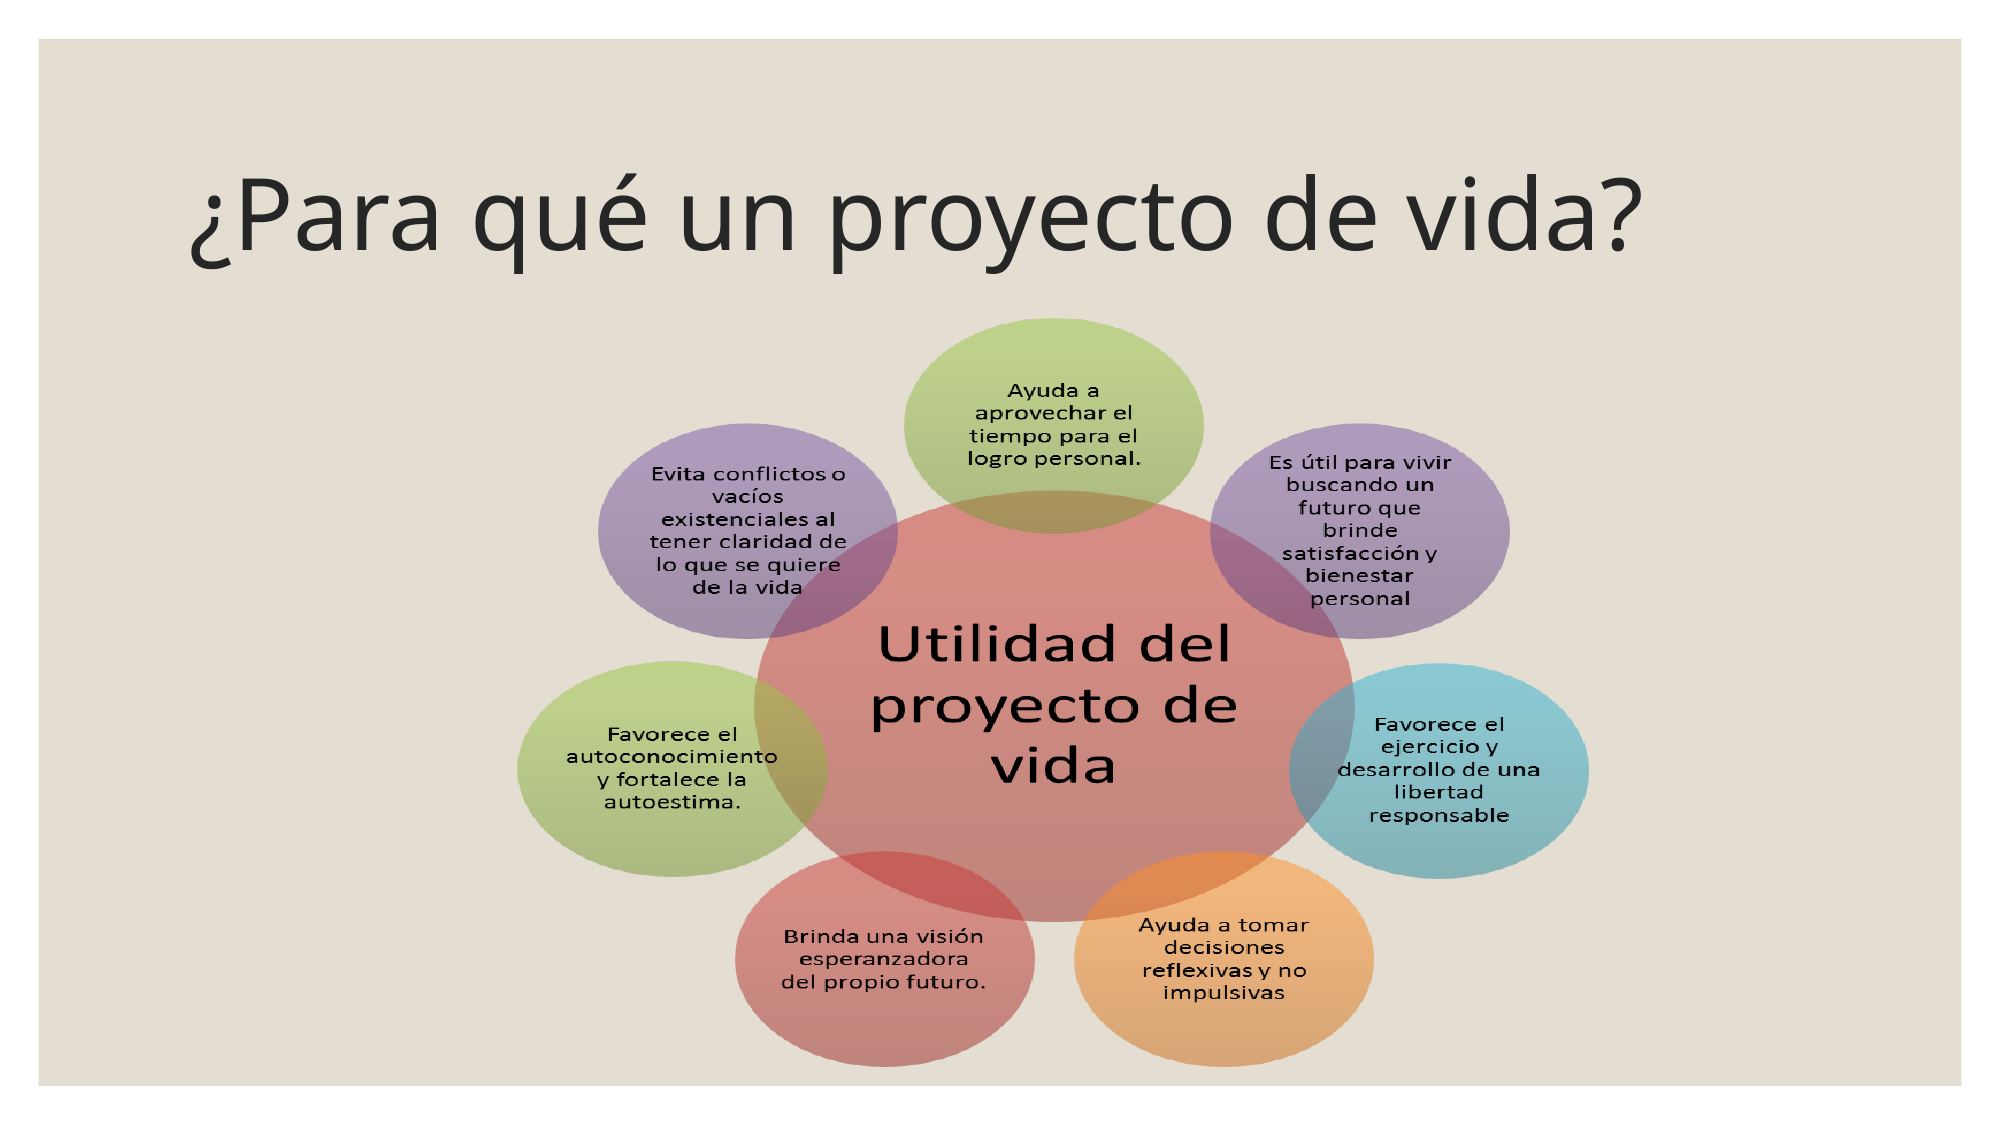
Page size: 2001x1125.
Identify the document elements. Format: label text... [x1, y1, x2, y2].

picture [504, 310, 1600, 1074]
title ¿Para qué un proyecto de vida? [174, 105, 1825, 331]
